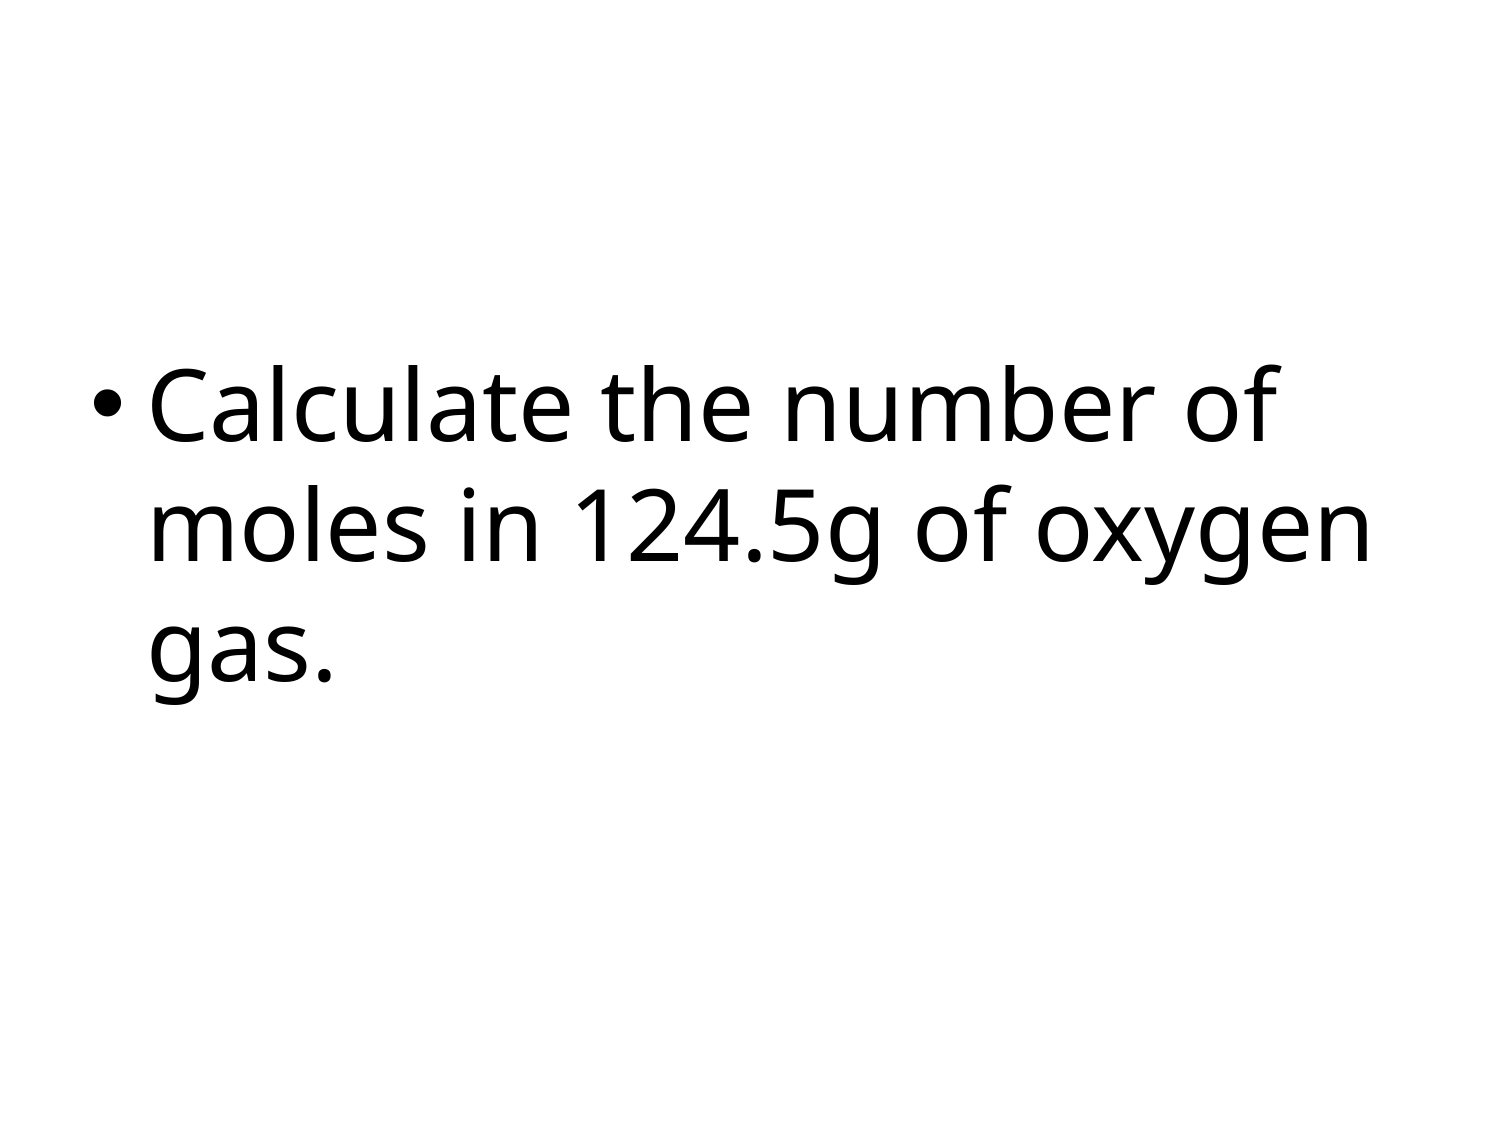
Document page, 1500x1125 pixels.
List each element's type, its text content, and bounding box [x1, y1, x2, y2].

list Calculate the number of moles in 124.5g of oxygen gas. [75, 54, 1425, 1059]
